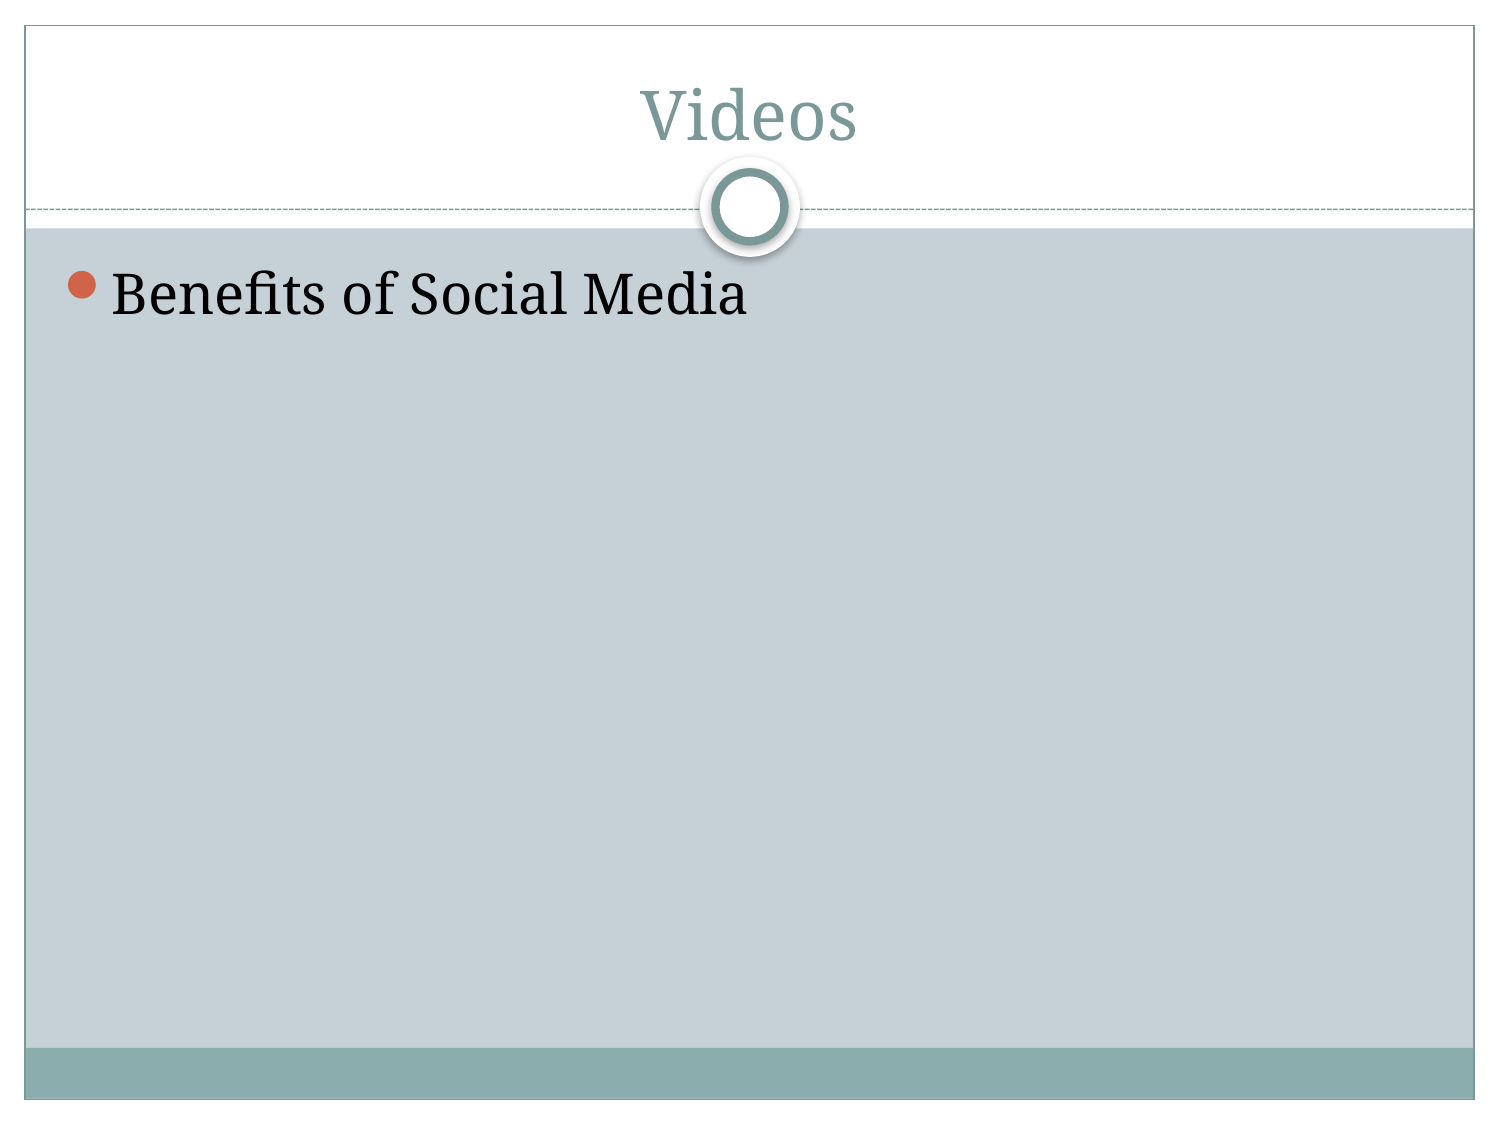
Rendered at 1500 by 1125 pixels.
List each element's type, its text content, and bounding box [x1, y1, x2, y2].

list Benefits of Social Media [49, 250, 1445, 1001]
title Videos [49, 37, 1450, 162]
